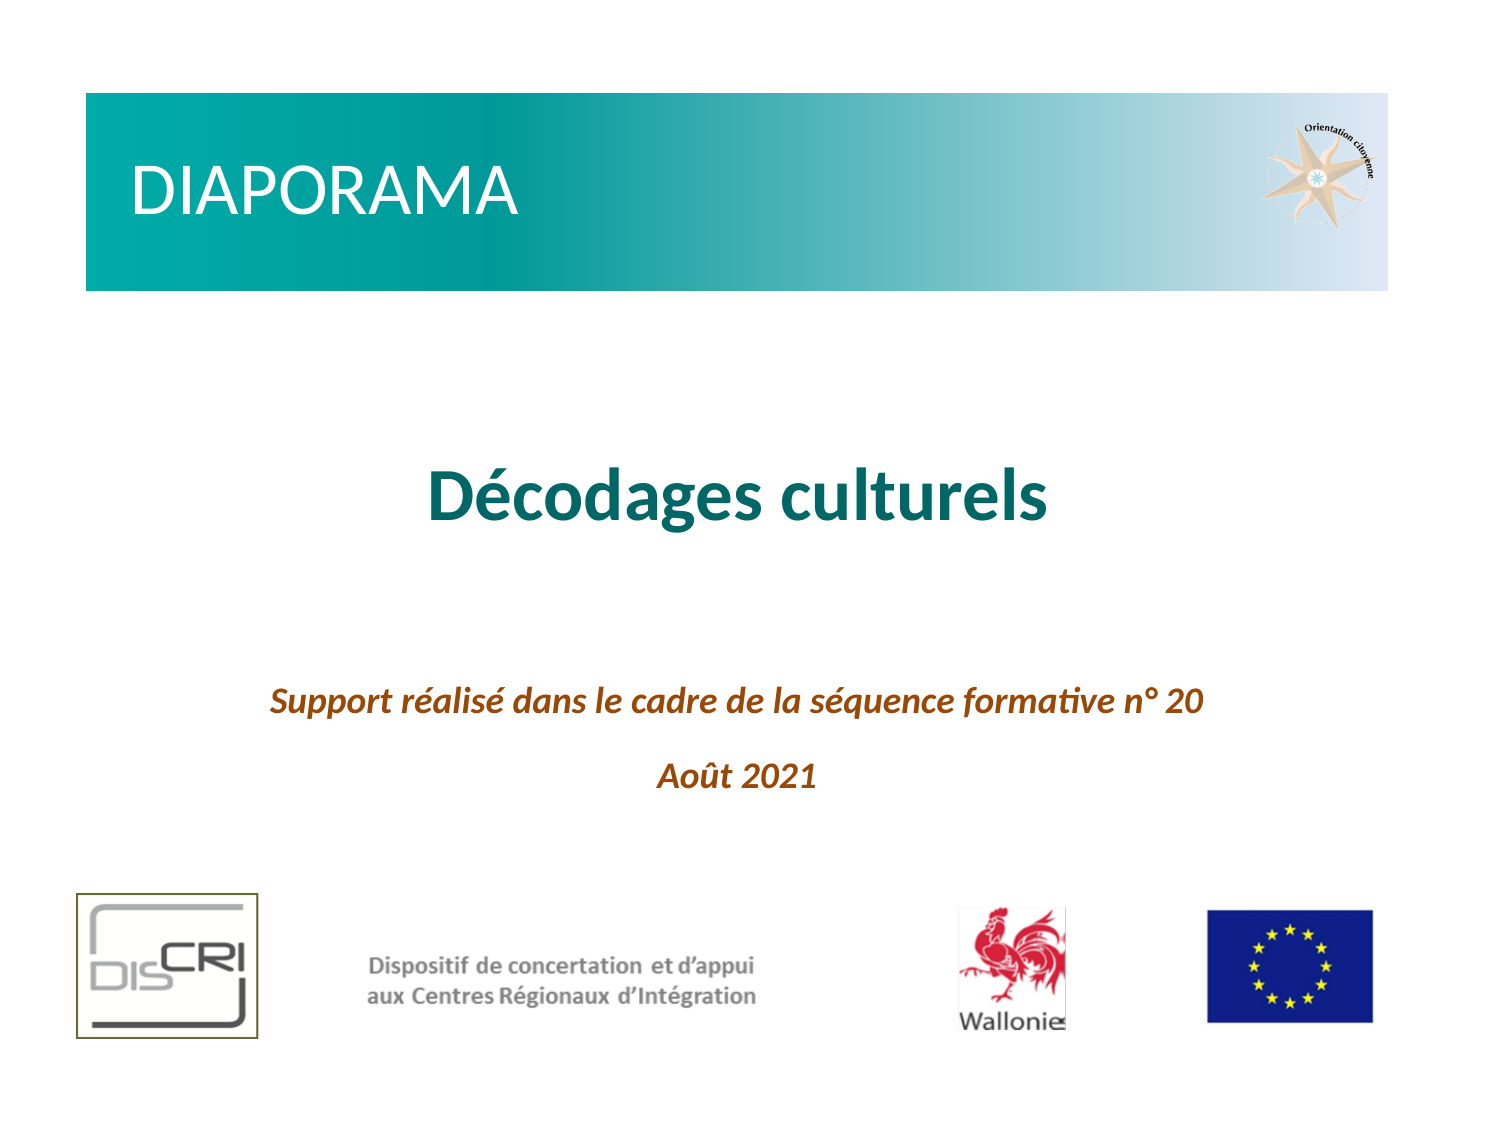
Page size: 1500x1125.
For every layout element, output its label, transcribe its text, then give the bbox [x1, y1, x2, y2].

title Décodages culturels [101, 432, 1376, 638]
picture [86, 93, 1389, 291]
text_box Support réalisé dans le cadre de la séquence formative n° 20 Août 2021 [108, 668, 1366, 804]
picture [76, 892, 1377, 1039]
